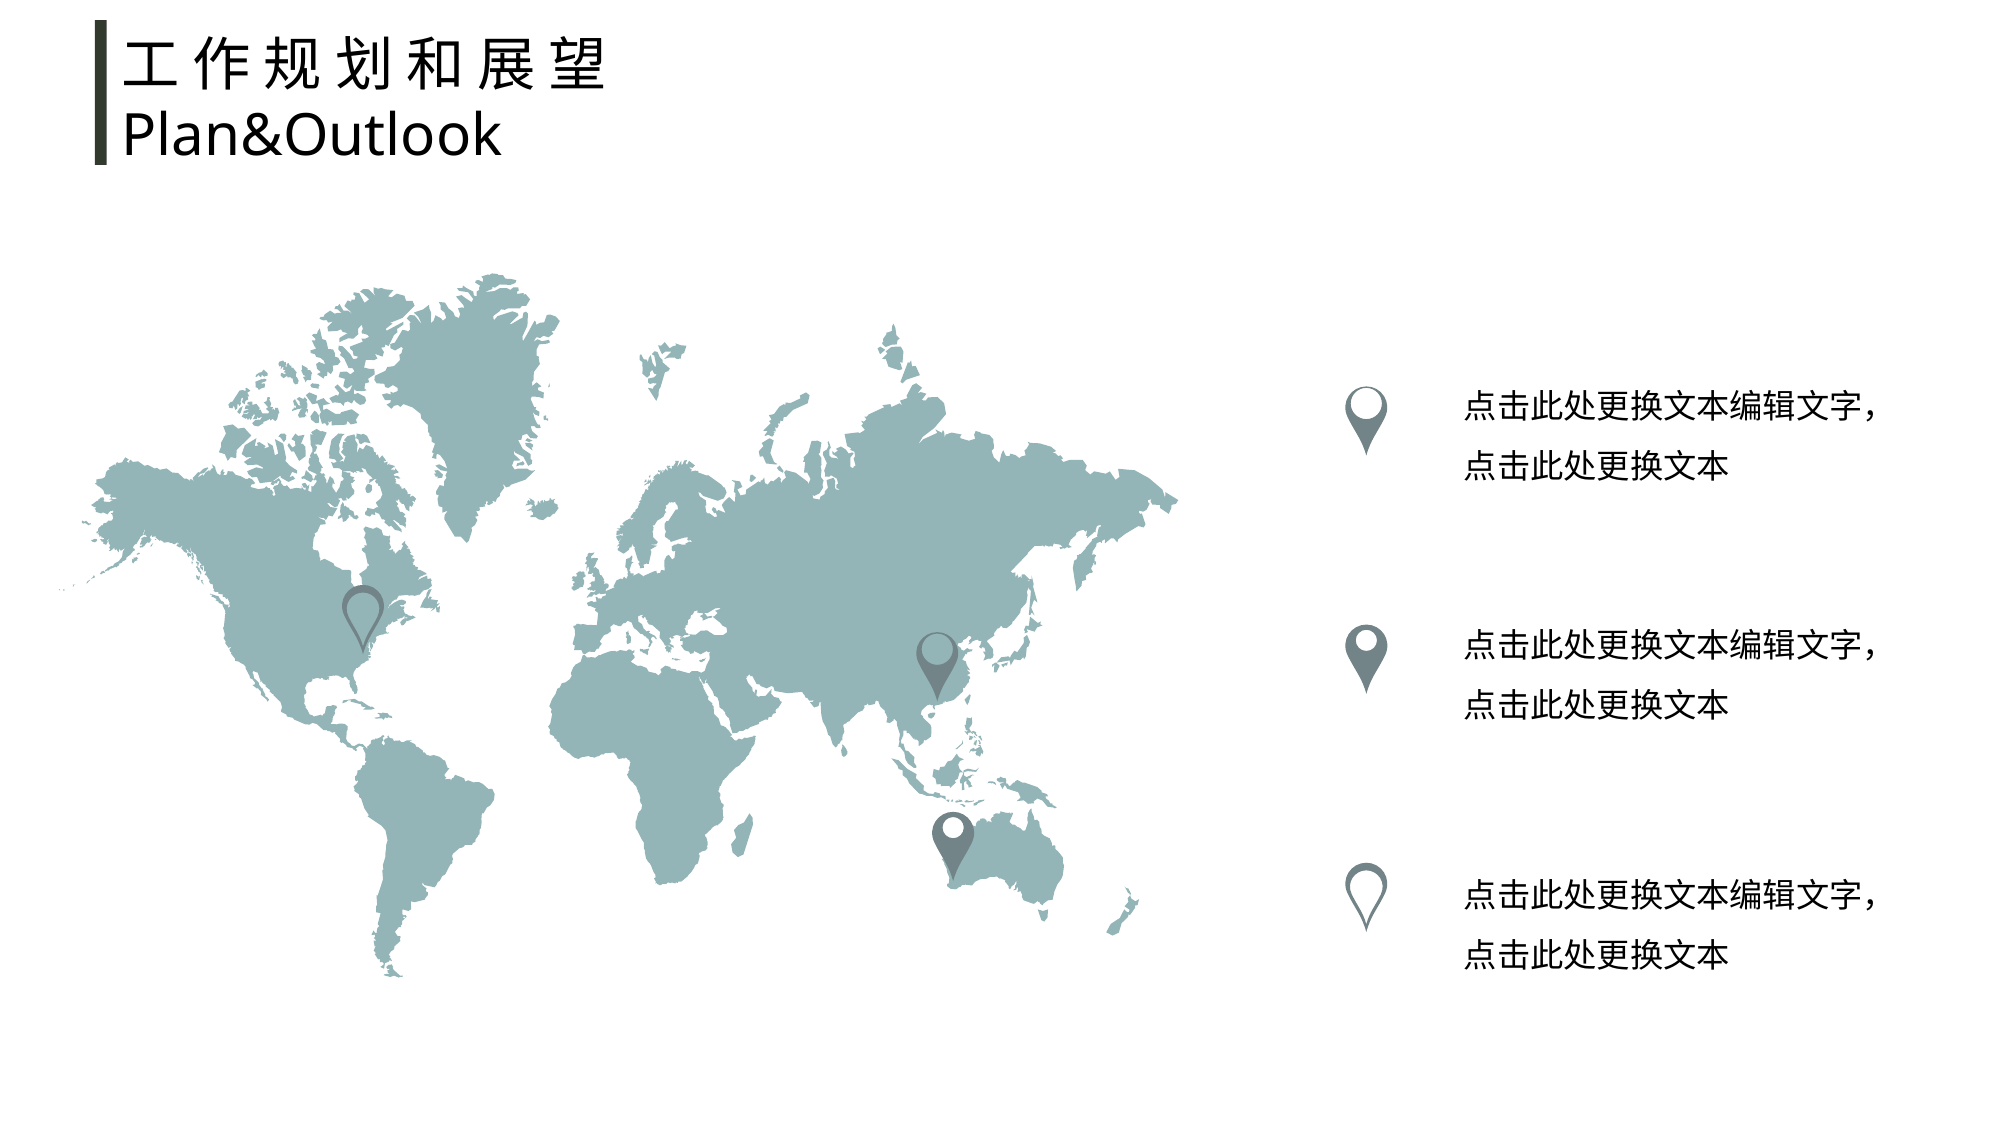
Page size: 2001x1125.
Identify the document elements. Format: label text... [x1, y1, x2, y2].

text_box [94, 19, 106, 166]
text_box [1345, 862, 1388, 933]
text_box 点击此处更换文本编辑文字，点击此处更换文本 [1449, 596, 1939, 732]
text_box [58, 273, 1179, 978]
text_box 点击此处更换文本编辑文字，点击此处更换文本 [1449, 847, 1939, 982]
text_box [1345, 386, 1388, 456]
text_box [1345, 624, 1388, 694]
text_box 点击此处更换文本编辑文字，点击此处更换文本 [1449, 357, 1939, 493]
text_box 工 作 规 划 和 展 望 Plan&Outlook [106, 19, 820, 175]
